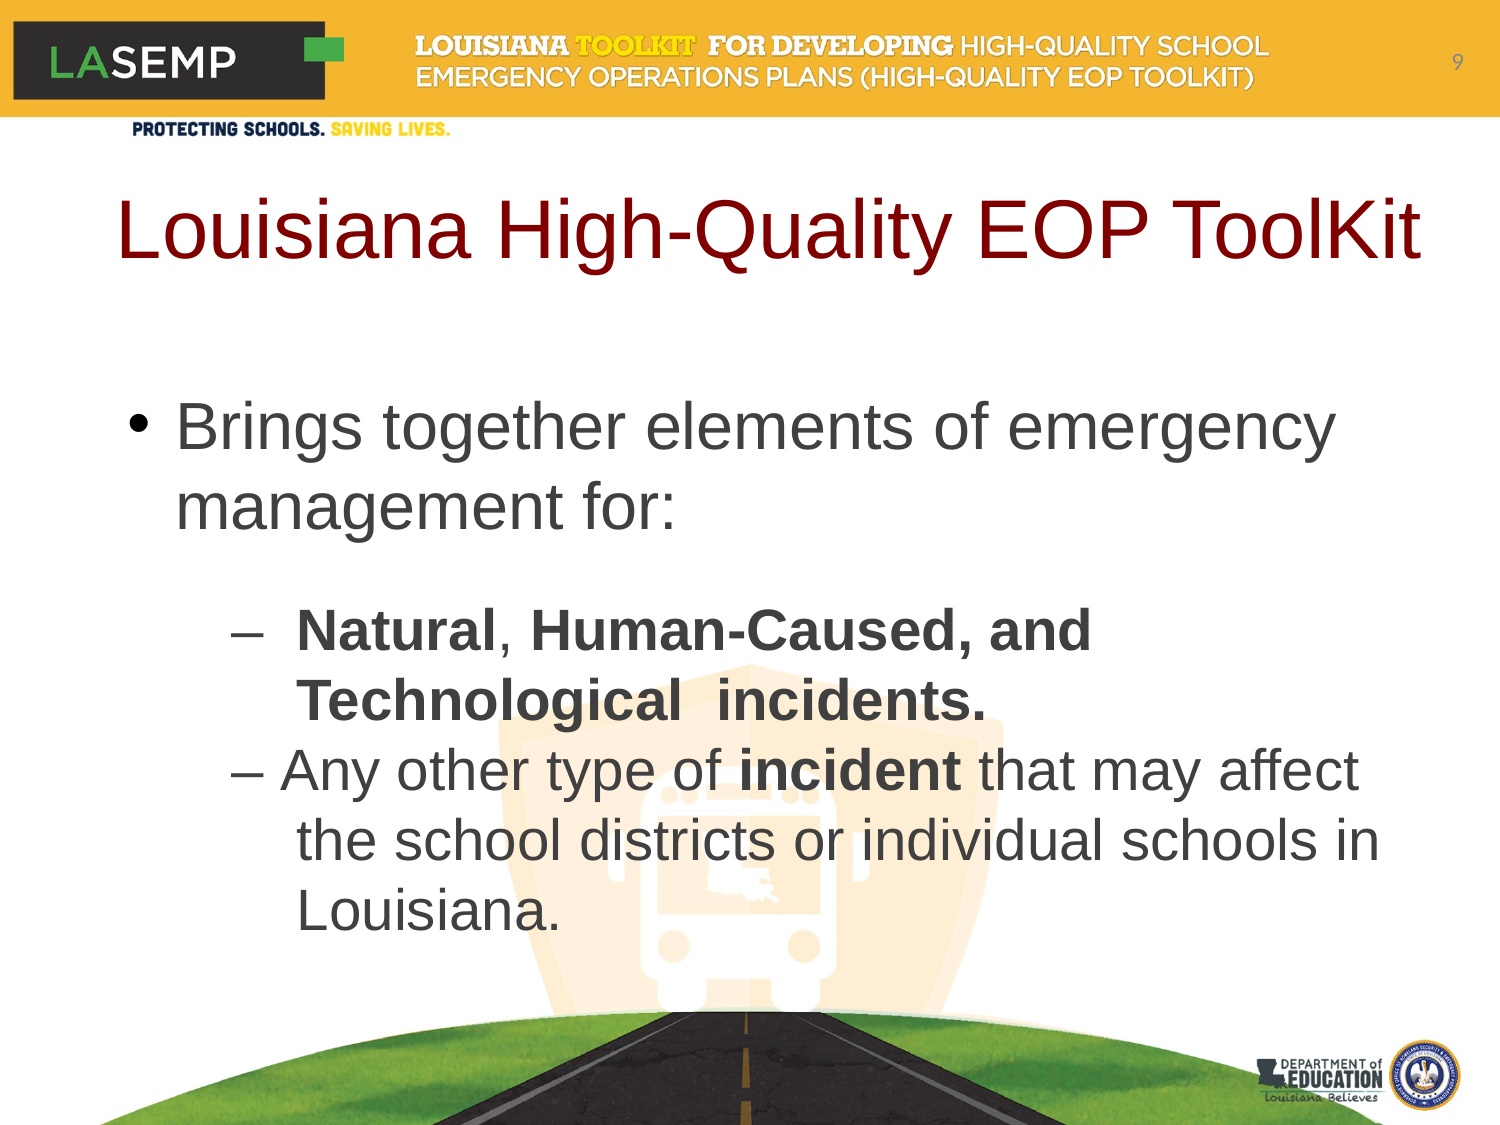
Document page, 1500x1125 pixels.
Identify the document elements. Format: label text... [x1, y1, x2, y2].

slide_number 9 [1129, 30, 1480, 91]
picture [0, 0, 1500, 1125]
title Louisiana High-Quality EOP ToolKit [37, 162, 1438, 288]
text_box Brings together elements of emergency management for: – Natural, Human-Caused, and Technological incidents. – Any other type of incident that may affect the school districts or individual schools in Louisiana. [112, 374, 1413, 975]
